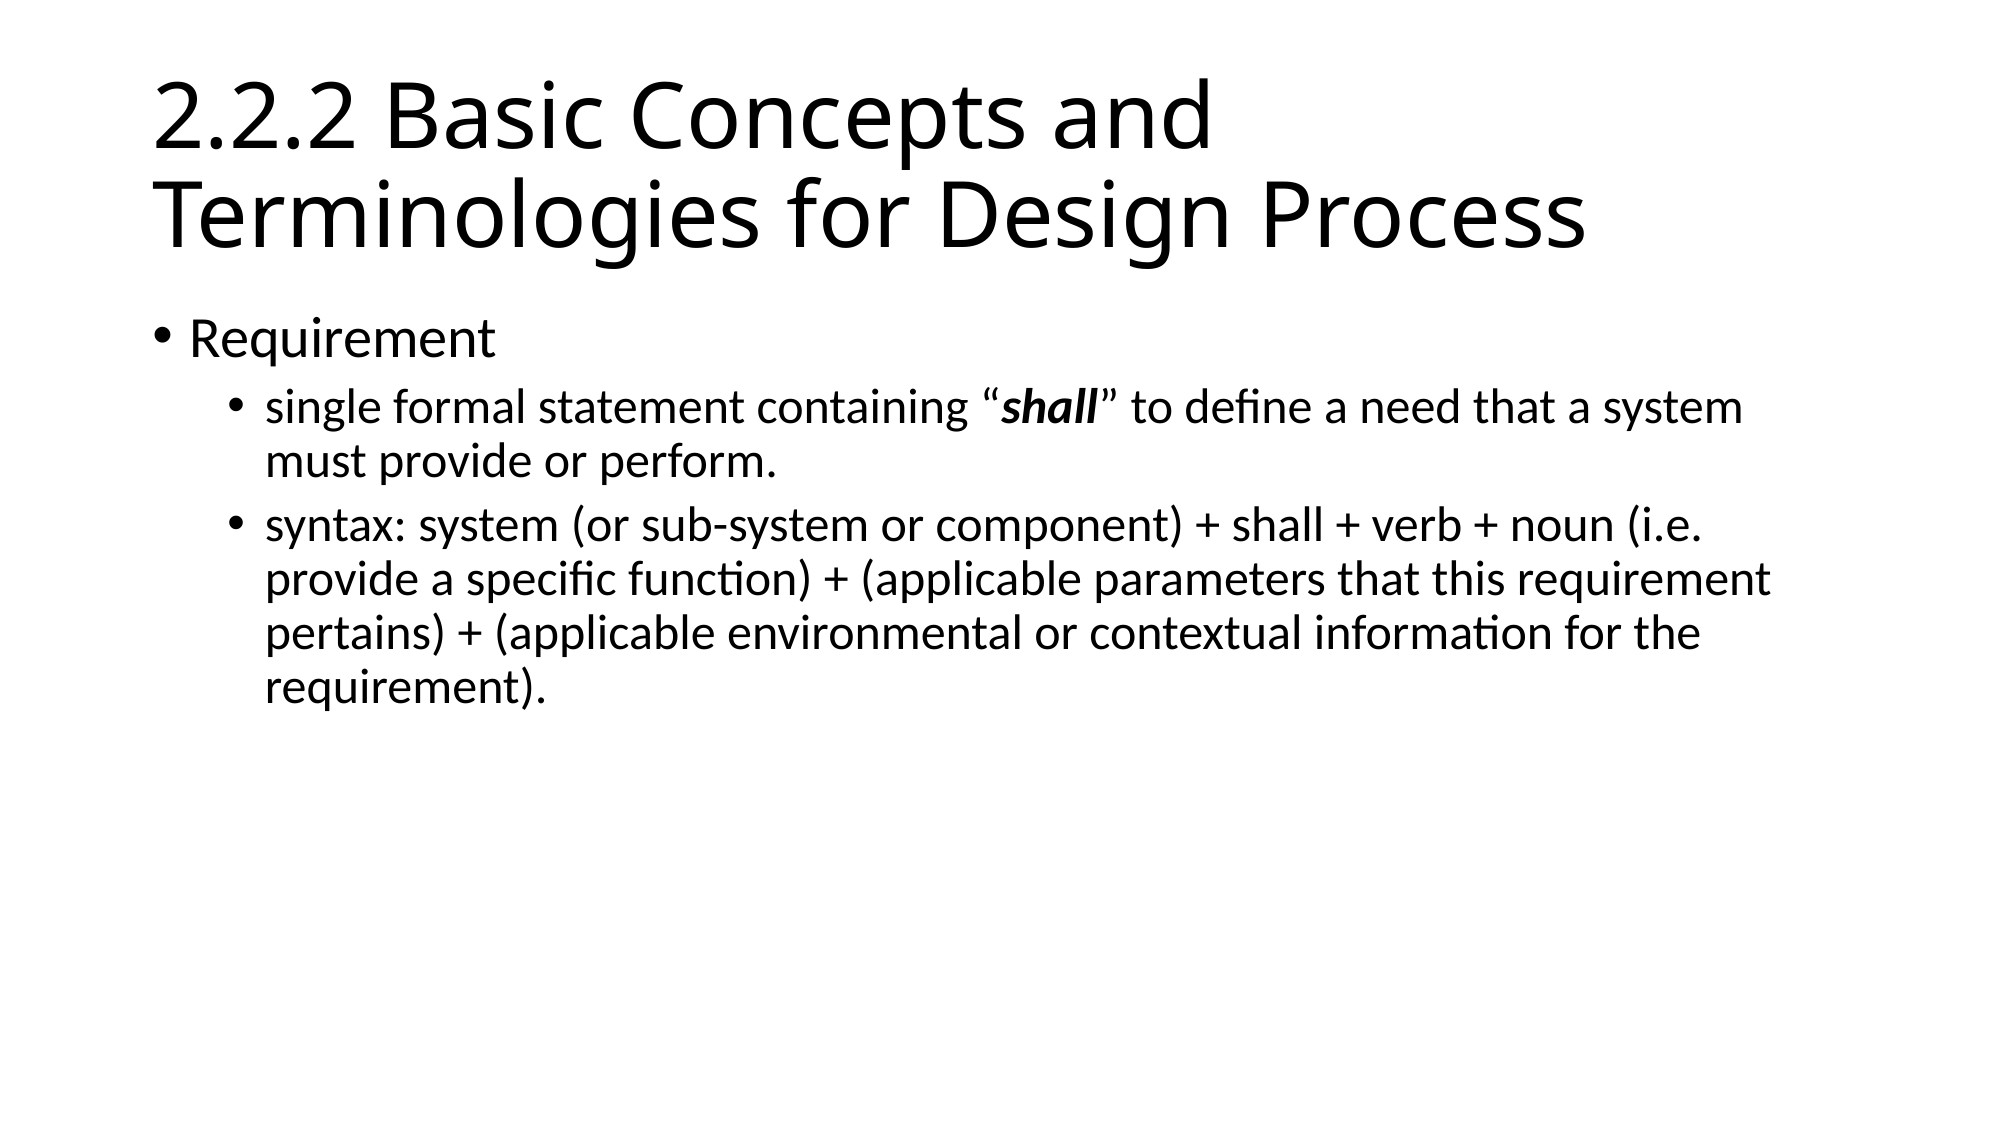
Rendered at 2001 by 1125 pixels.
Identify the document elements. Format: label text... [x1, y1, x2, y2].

title 2.2.2 Basic Concepts and Terminologies for Design Process [137, 59, 1863, 278]
list Requirement single formal statement containing “shall” to define a need that a system must provide or perform. syntax: system (or sub-system or component) + shall + verb + noun (i.e. provide a specific function) + (applicable parameters that this requirement pertains) + (applicable environmental or contextual information for the requirement). [137, 299, 1863, 1014]
